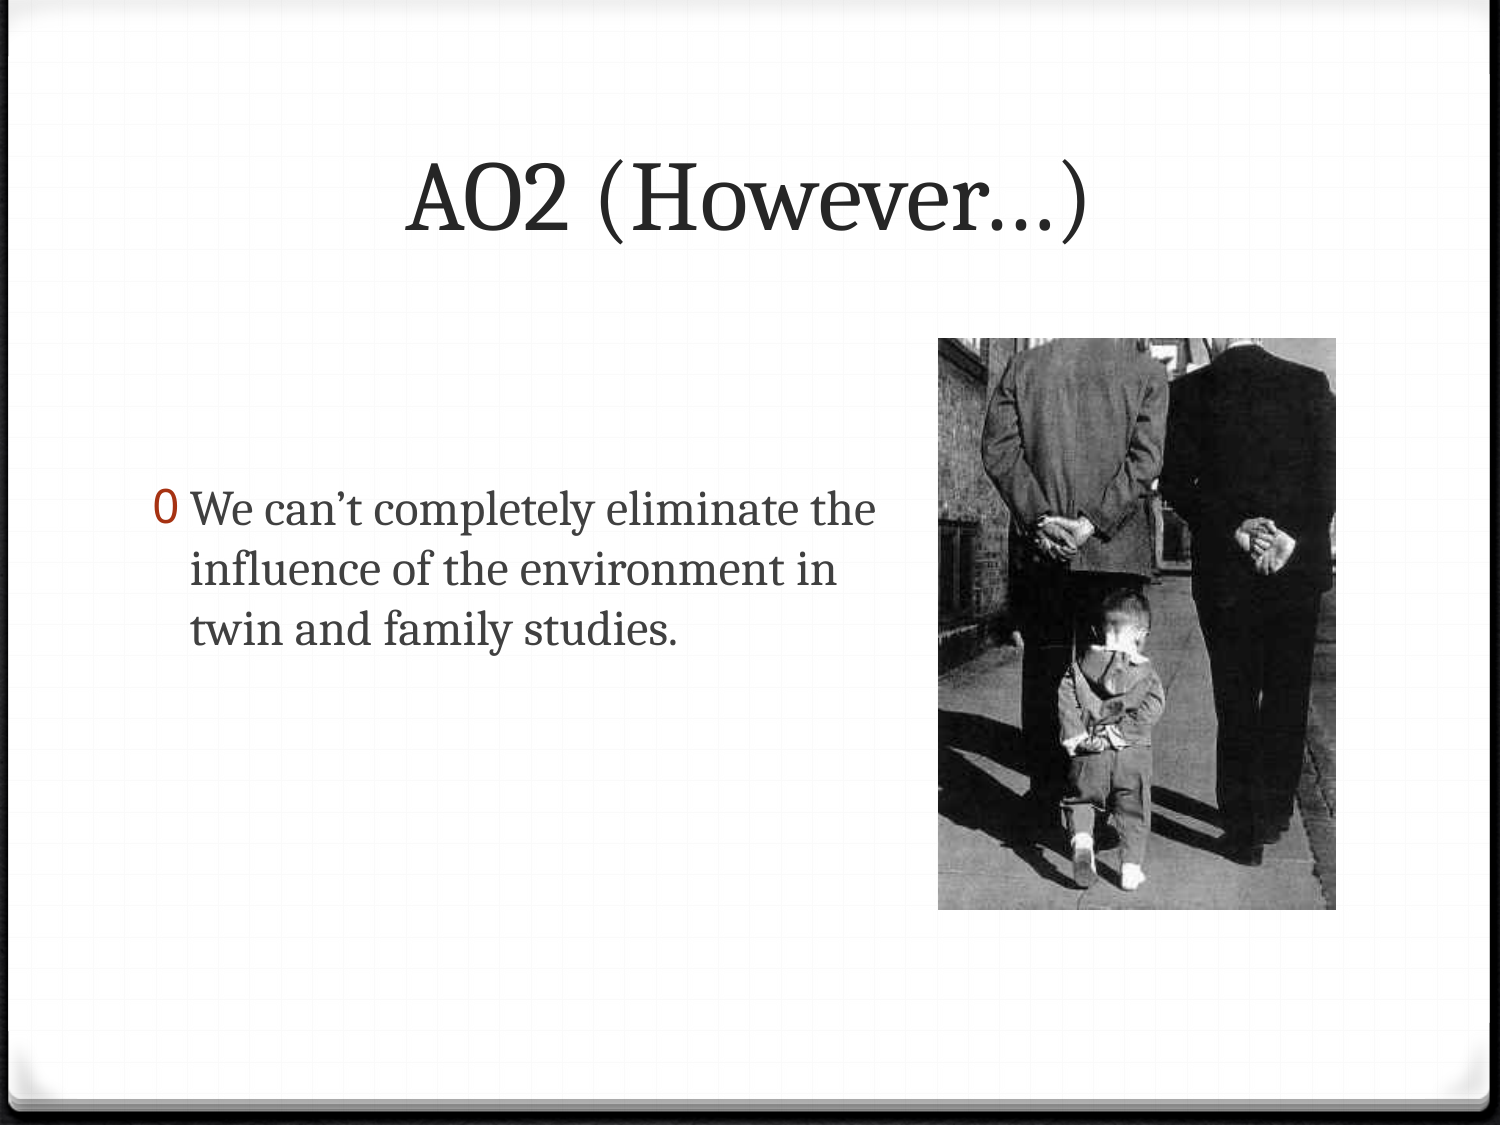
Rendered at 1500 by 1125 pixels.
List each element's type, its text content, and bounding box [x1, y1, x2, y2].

picture [0, 0, 1500, 1125]
title AO2 (However…) [90, 71, 1410, 309]
list We can’t completely eliminate the influence of the environment in twin and family studies. [137, 468, 892, 983]
